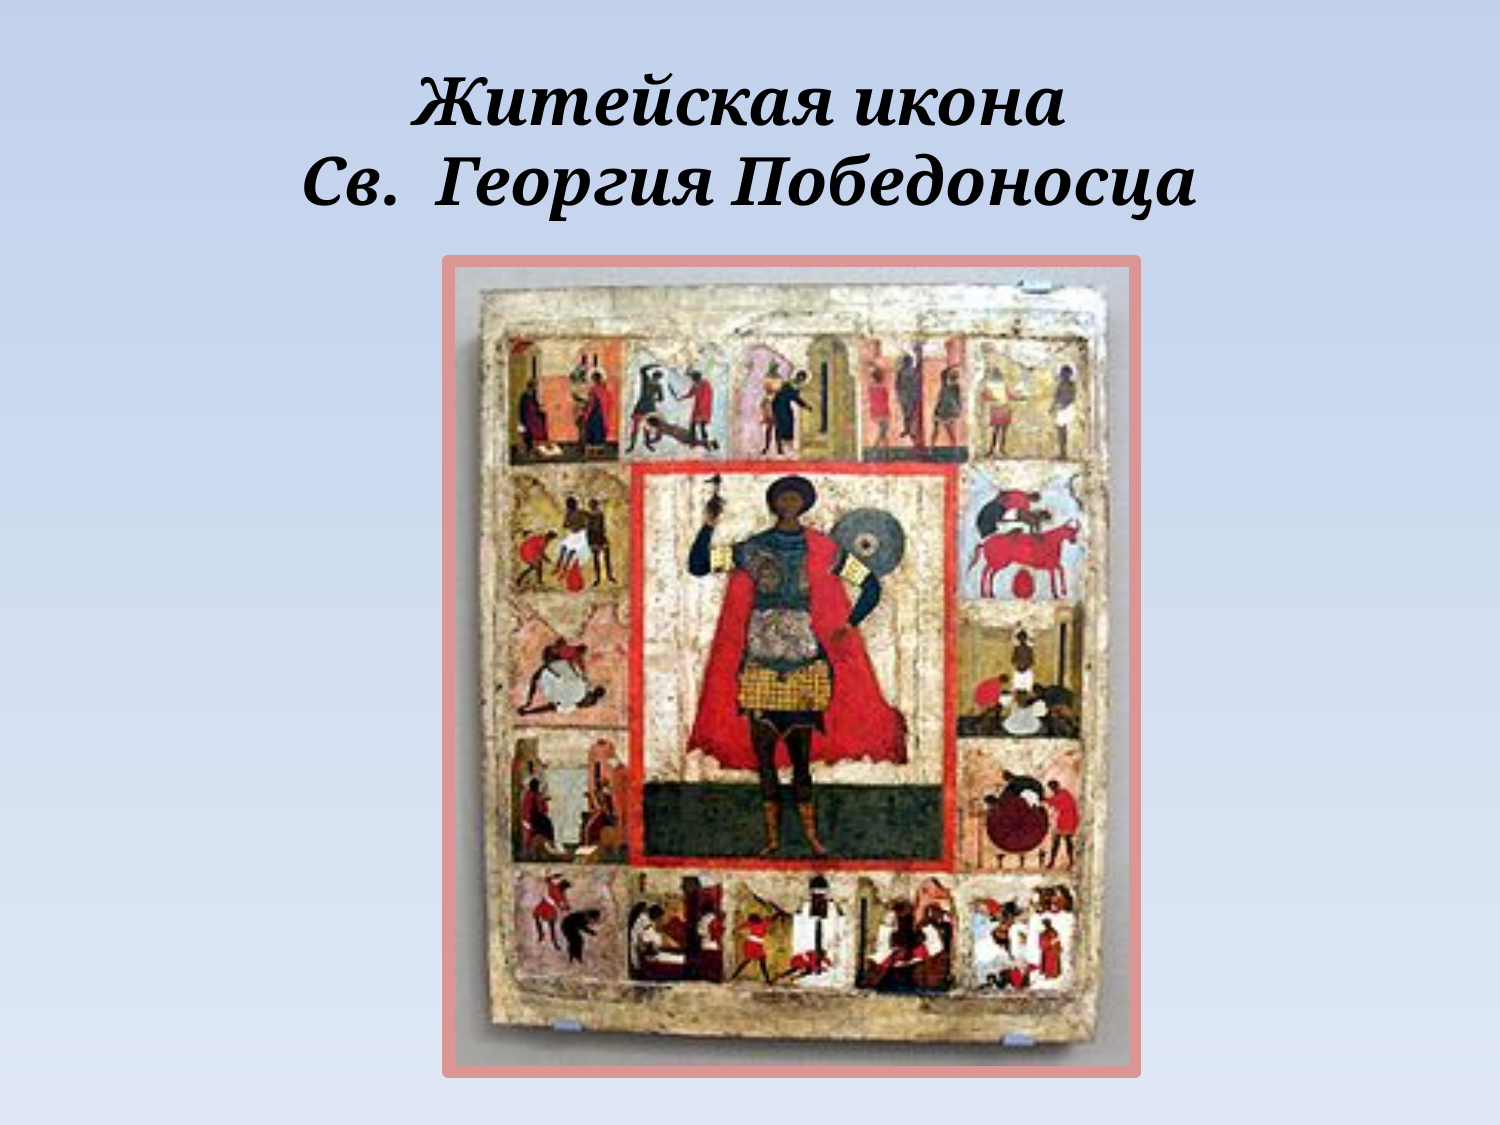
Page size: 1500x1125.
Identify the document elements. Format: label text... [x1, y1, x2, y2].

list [454, 266, 1130, 1067]
title Житейская икона Св. Георгия Победоносца [75, 45, 1425, 233]
